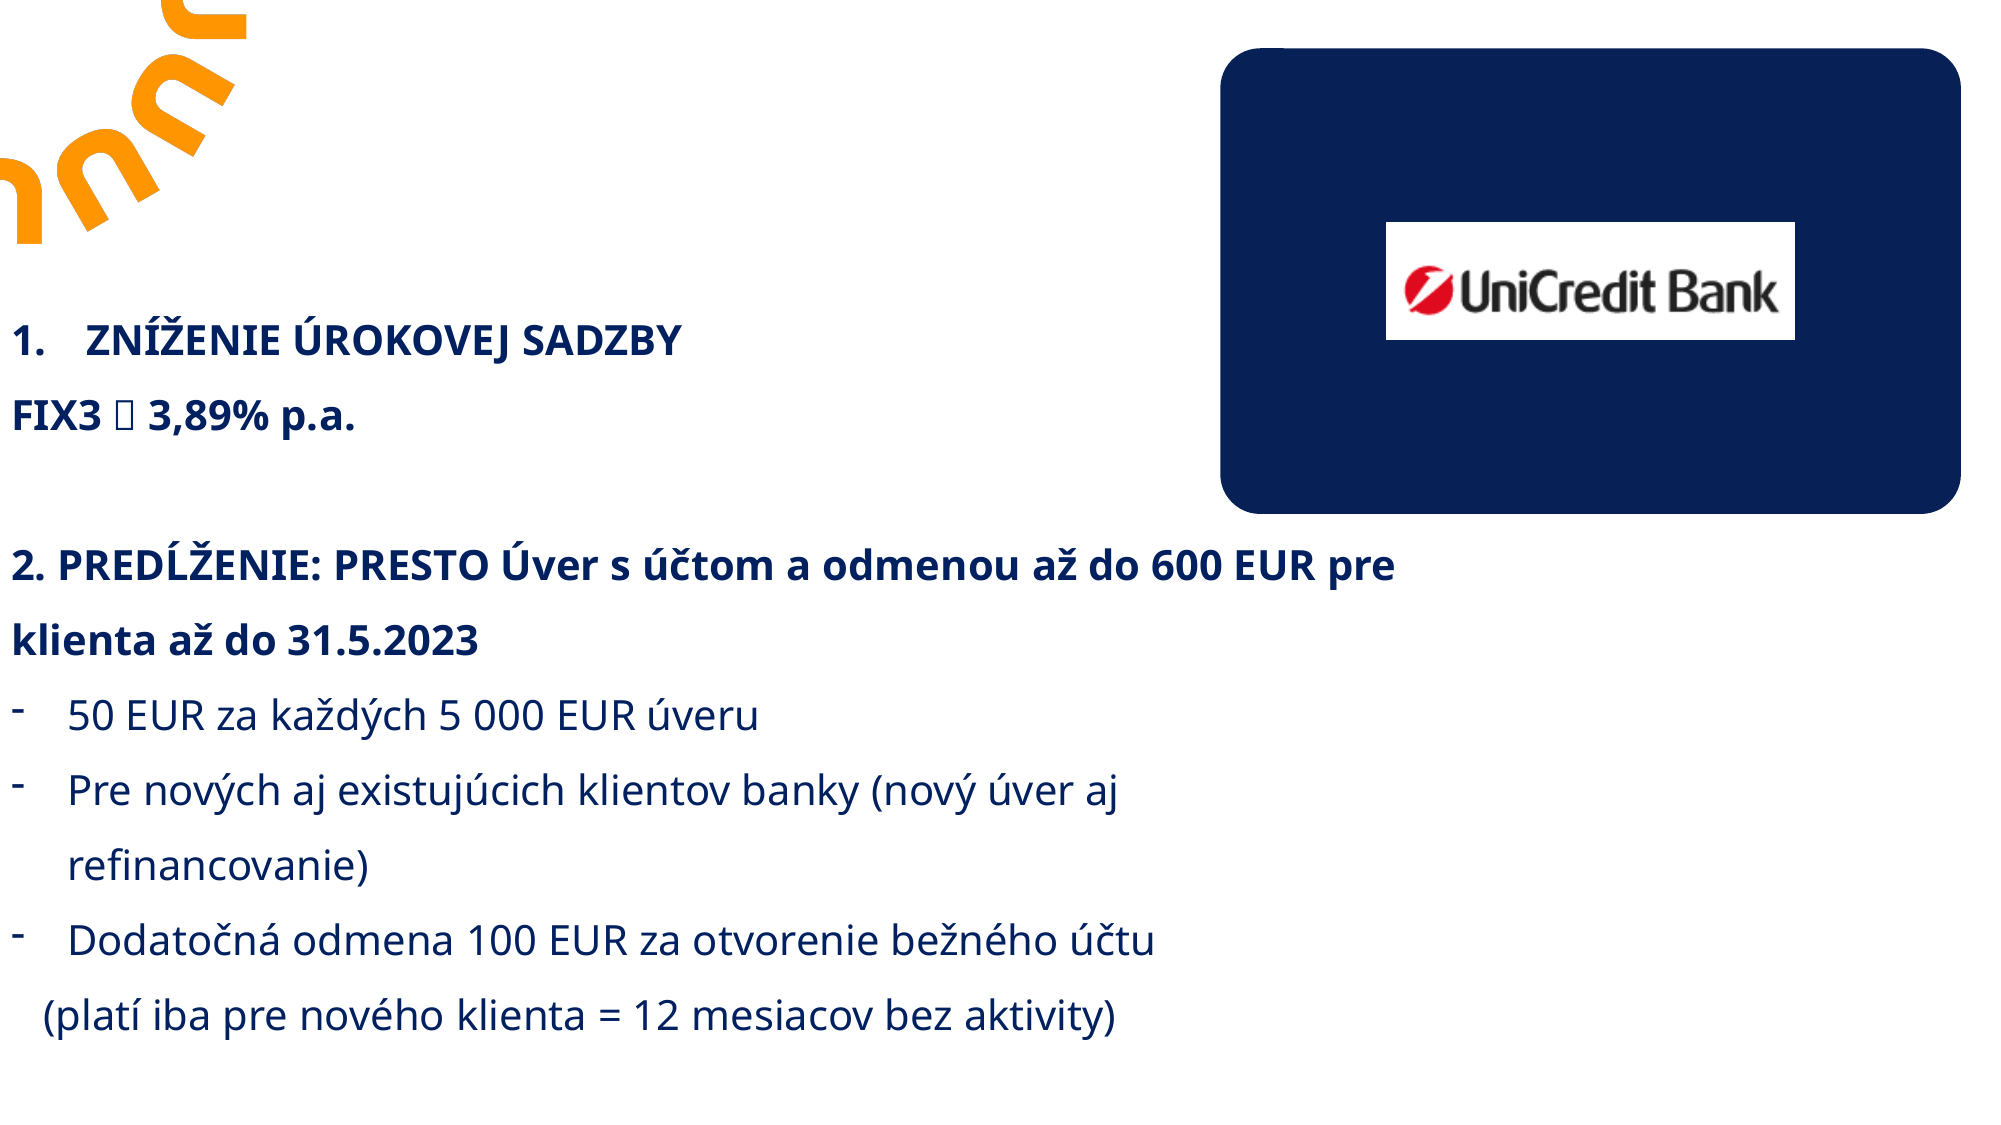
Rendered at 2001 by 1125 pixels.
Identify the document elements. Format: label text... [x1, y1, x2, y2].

text_box ZNÍŽENIE ÚROKOVEJ SADZBY FIX3  3,89% p.a. 2. PREDĹŽENIE: PRESTO Úver s účtom a odmenou až do 600 EUR pre klienta až do 31.5.2023 50 EUR za každých 5 000 EUR úveru Pre nových aj existujúcich klientov banky (nový úver aj refinancovanie) Dodatočná odmena 100 EUR za otvorenie bežného účtu (platí iba pre nového klienta = 12 mesiacov bez aktivity) [0, 281, 1422, 1125]
text_box [0, 0, 247, 245]
text_box [1219, 47, 1962, 515]
picture [1386, 222, 1795, 340]
